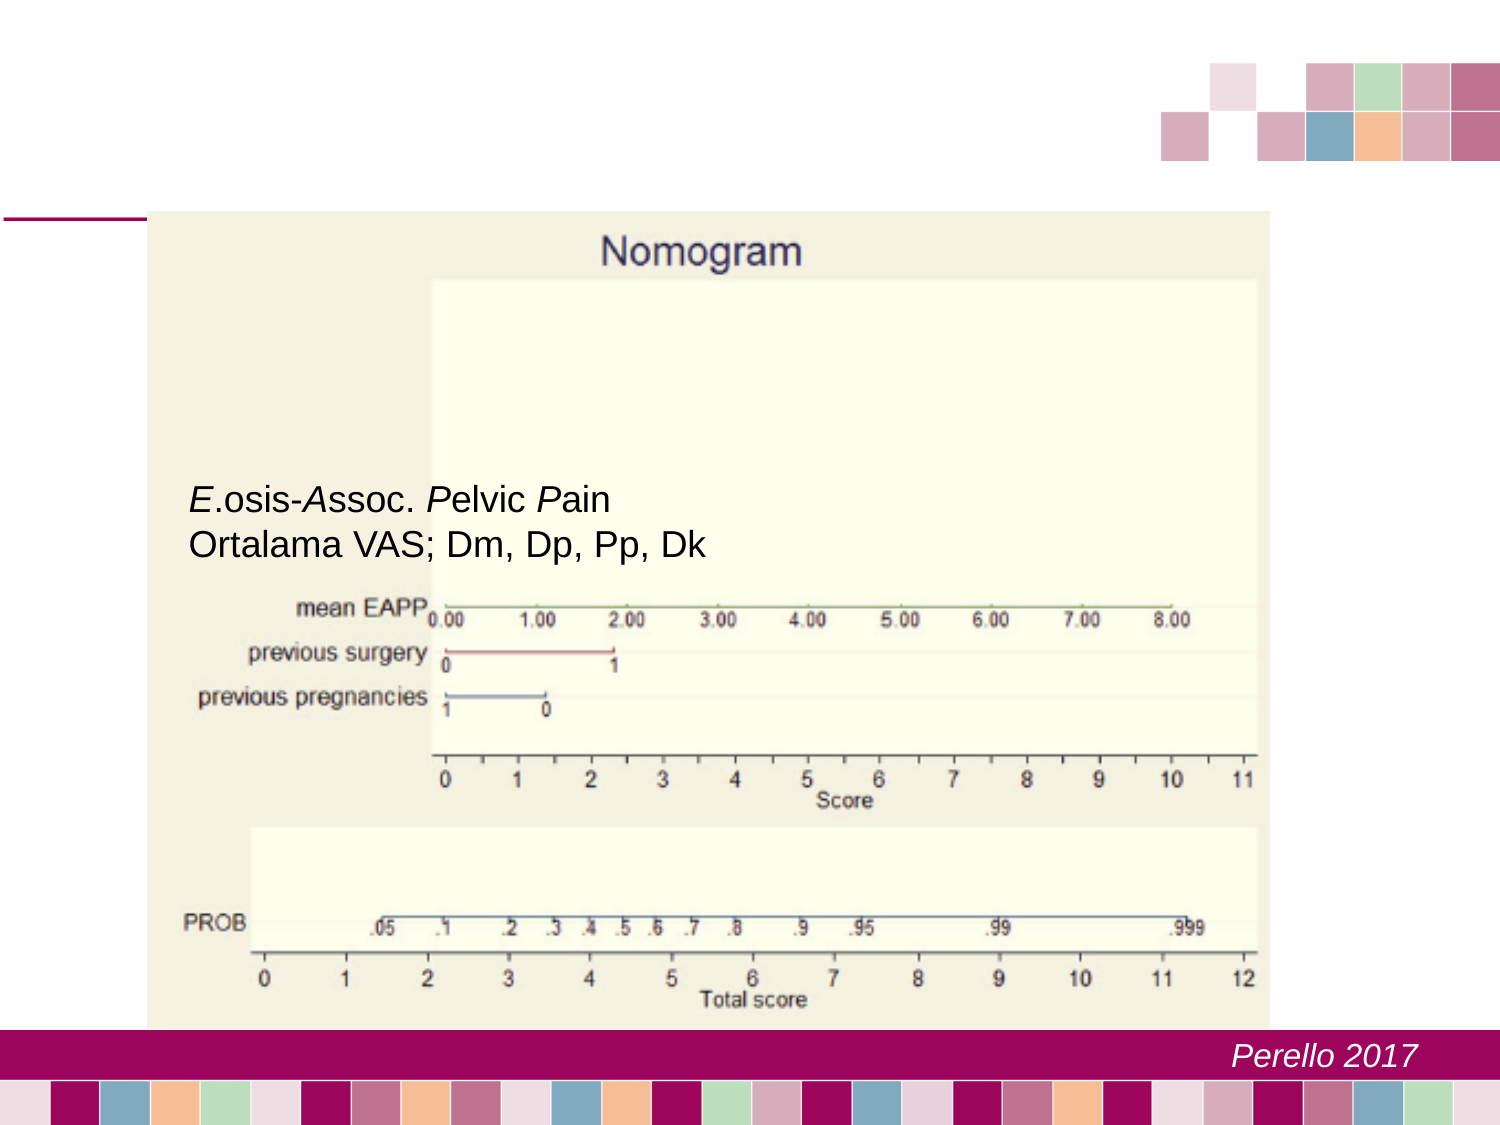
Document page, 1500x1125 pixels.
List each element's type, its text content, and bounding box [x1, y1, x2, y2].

text_box Perello 2017 [1216, 1026, 1434, 1082]
picture [0, 210, 1270, 1029]
picture [1149, 62, 1500, 161]
picture [0, 1030, 1500, 1125]
